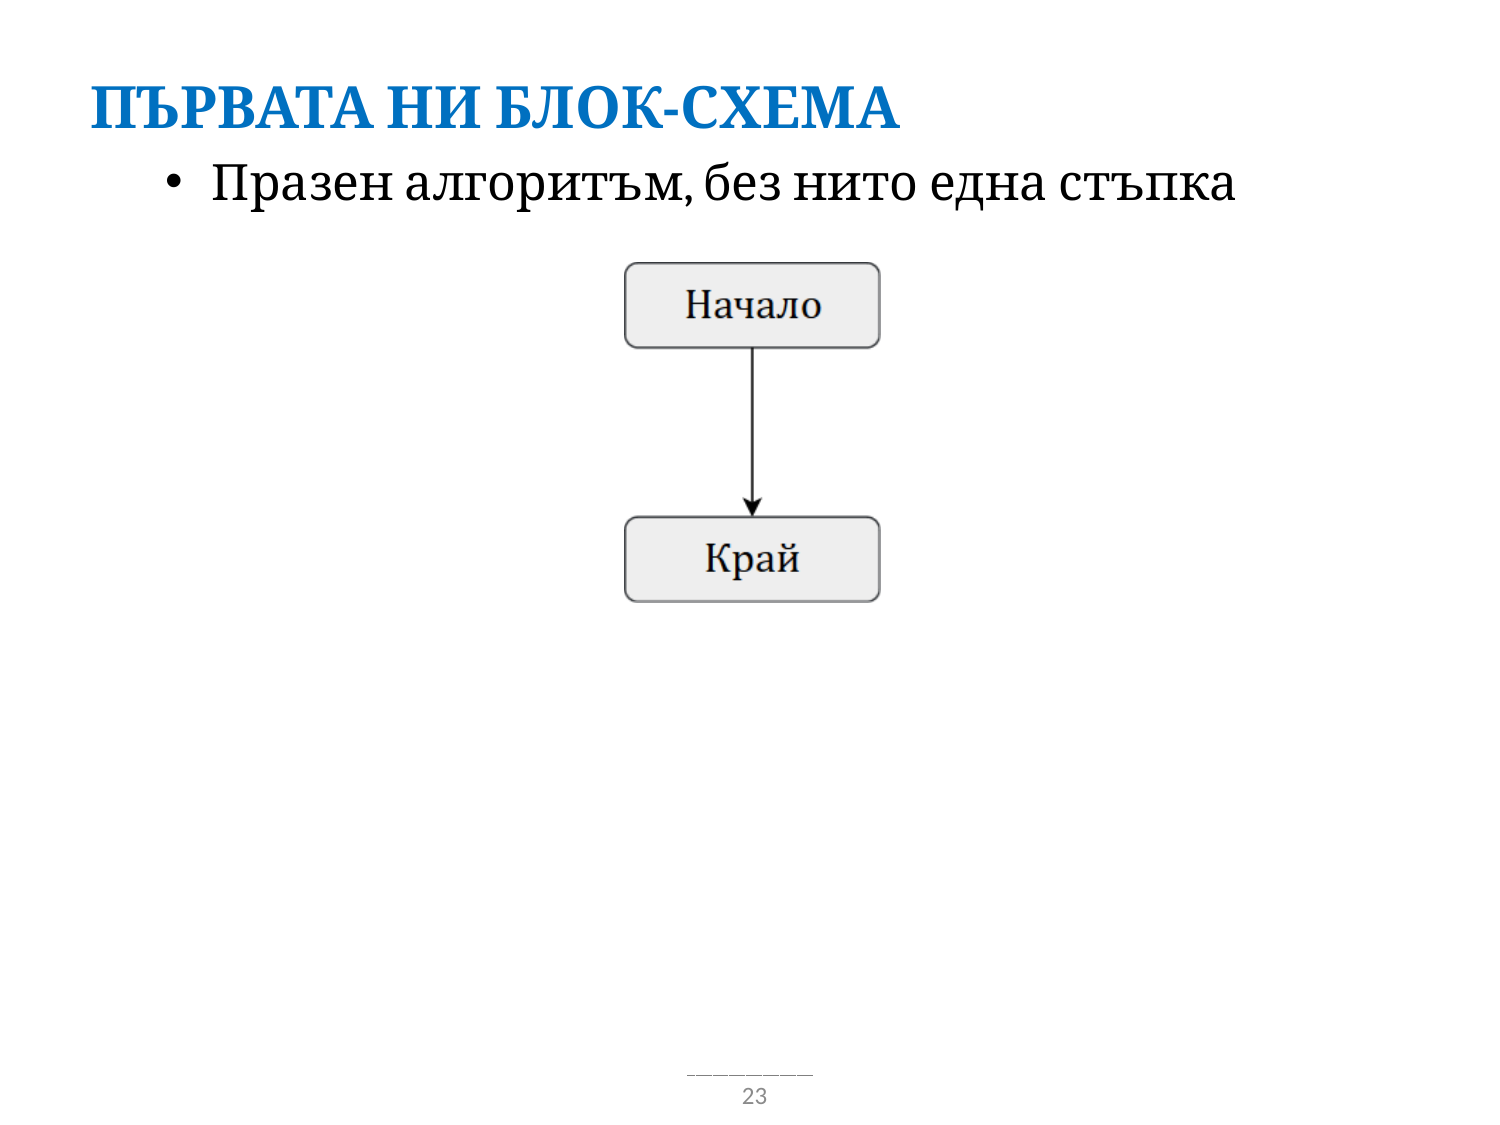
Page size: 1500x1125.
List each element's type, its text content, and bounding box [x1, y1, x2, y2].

list Първата ни блок-схема Празен алгоритъм, без нито една стъпка [75, 62, 1450, 1063]
slide_number 23 [579, 1065, 930, 1125]
picture [624, 262, 882, 604]
